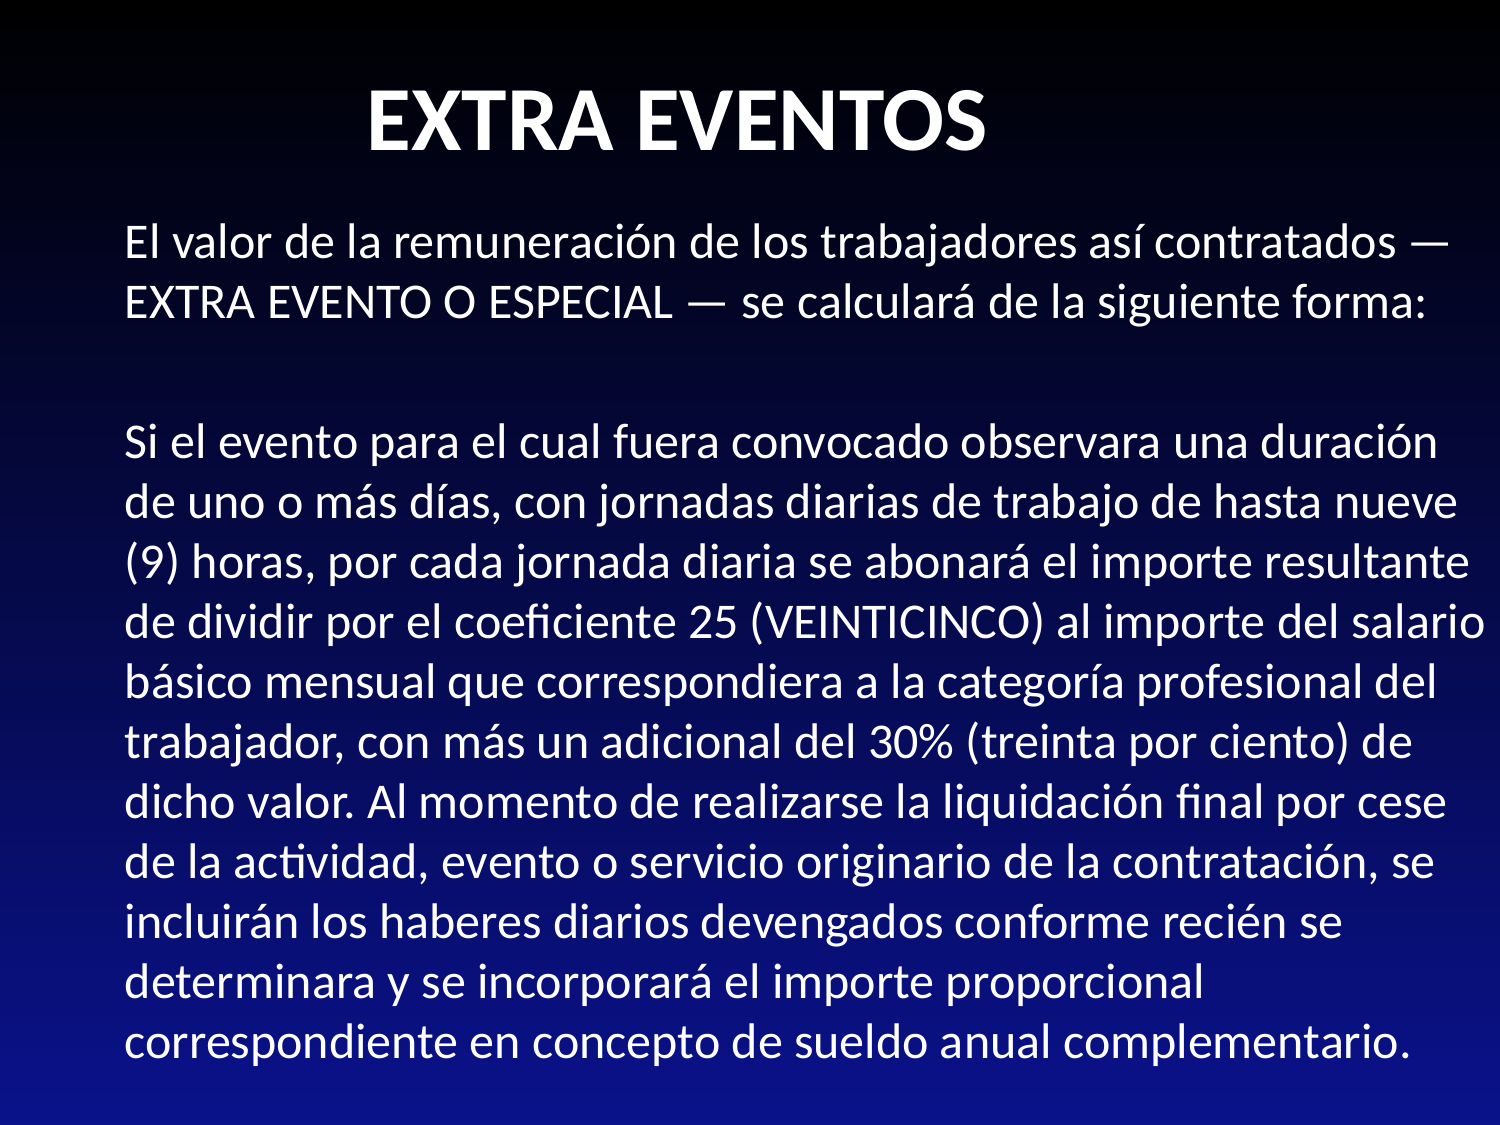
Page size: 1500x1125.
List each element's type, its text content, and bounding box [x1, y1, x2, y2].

title EXTRA EVENTOS [0, 58, 1376, 213]
list El valor de la remuneración de los trabajadores así contratados —EXTRA EVENTO O ESPECIAL — se calculará de la siguiente forma: Si el evento para el cual fuera convocado observara una duración de uno o más días, con jornadas diarias de trabajo de hasta nueve (9) horas, por cada jornada diaria se abonará el importe resultante de dividir por el coeficiente 25 (VEINTICINCO) al importe del salario básico mensual que correspondiera a la categoría profesional del trabajador, con más un adicional del 30% (treinta por ciento) de dicho valor. Al momento de realizarse la liquidación final por cese de la actividad, evento o servicio originario de la contratación, se incluirán los haberes diarios devengados conforme recién se determinara y se incorporará el importe proporcional correspondiente en concepto de sueldo anual complementario. [124, 207, 1500, 951]
